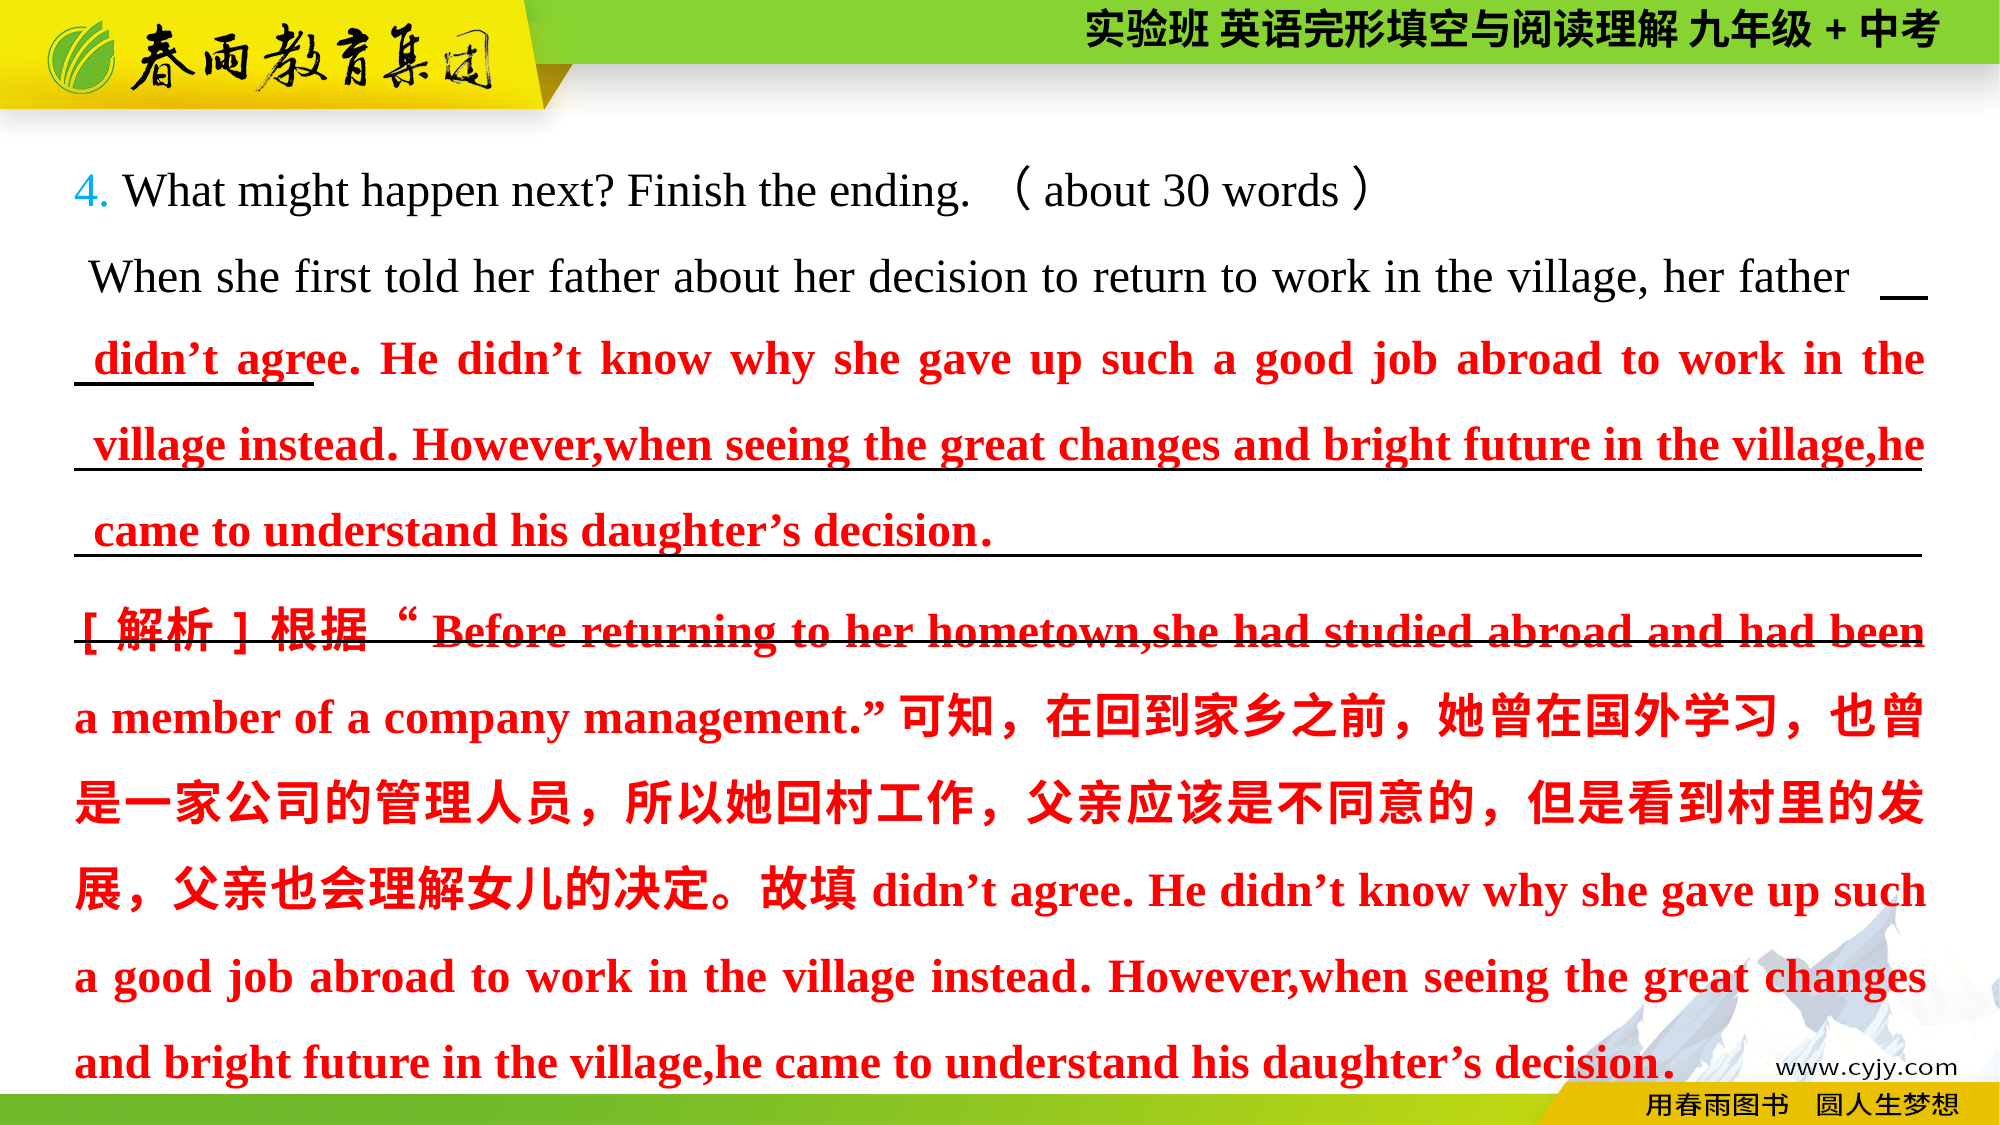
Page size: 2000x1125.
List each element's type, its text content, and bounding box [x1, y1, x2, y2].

text_box [解析]根据“Before returning to her hometown,she had studied abroad and had been a member of a company management.”可知，在回到家乡之前，她曾在国外学习，也曾是一家公司的管理人员，所以她回村工作，父亲应该是不同意的，但是看到村里的发展，父亲也会理解女儿的决定。故填didn’t agree. He didn’t know why she gave up such a good job abroad to work in the village instead. However,when seeing the great changes and bright future in the village,he came to understand his daughter’s decision. [59, 573, 1944, 1096]
list 4. What might happen next? Finish the ending.（about 30 words） When she first told her father about her decision to return to work in the village, her father _______________________________________________________________________________________________________________________________________________________________________________________________________________________________________ [59, 122, 1944, 573]
picture [0, 0, 2000, 1125]
